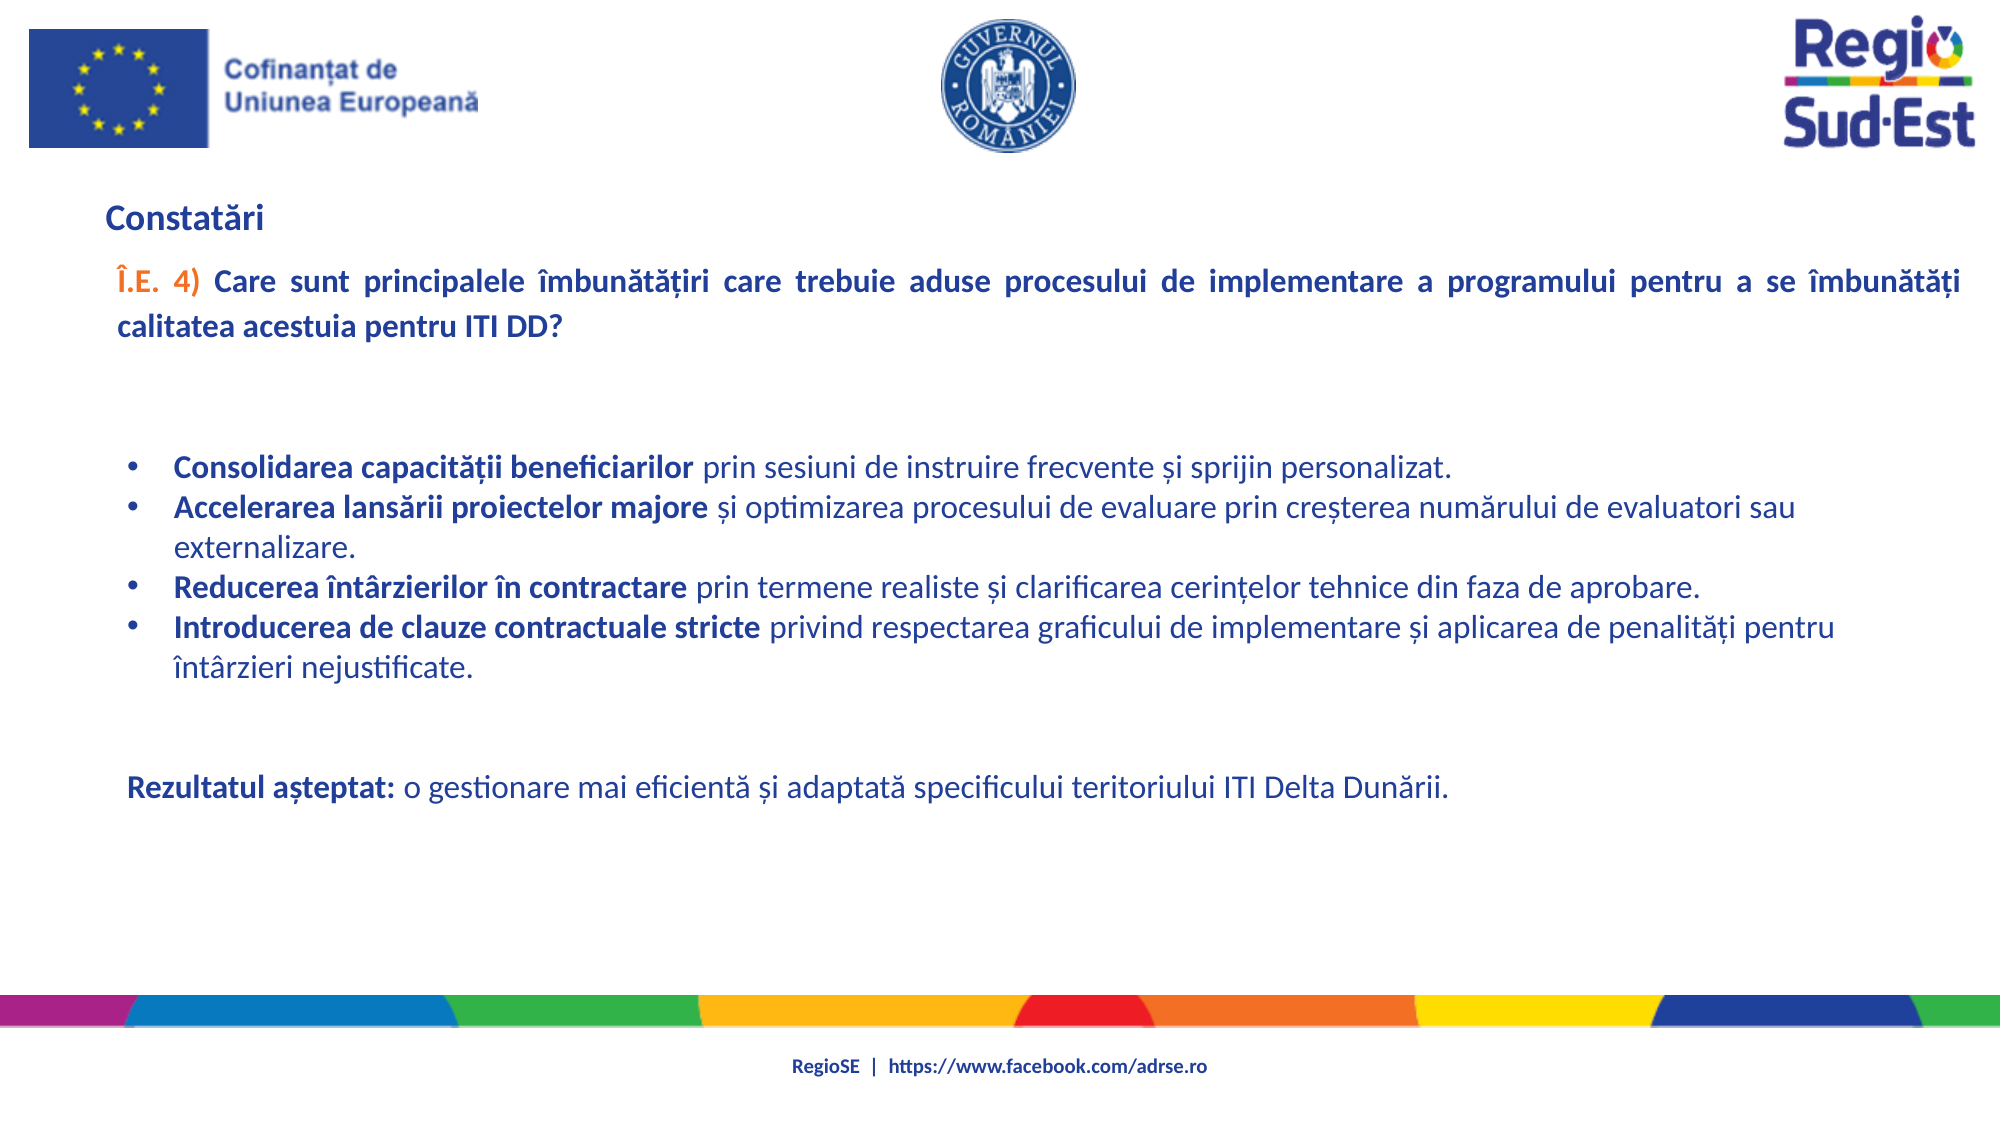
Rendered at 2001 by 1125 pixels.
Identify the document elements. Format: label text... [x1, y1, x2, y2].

picture [0, 995, 2000, 1029]
text_box Consolidarea capacității beneficiarilor prin sesiuni de instruire frecvente și sprijin personalizat. Accelerarea lansării proiectelor majore și optimizarea procesului de evaluare prin creșterea numărului de evaluatori sau externalizare. Reducerea întârzierilor în contractare prin termene realiste și clarificarea cerințelor tehnice din faza de aprobare. Introducerea de clauze contractuale stricte privind respectarea graficului de implementare și aplicarea de penalități pentru întârzieri nejustificate. Rezultatul așteptat: o gestionare mai eficientă și adaptată specificului teritoriului ITI Delta Dunării. [112, 438, 1905, 813]
text_box RegioSE | https://www.facebook.com/adrse.ro [776, 1029, 1223, 1085]
text_box Î.E. 4) Care sunt principalele îmbunătățiri care trebuie aduse procesului de implementare a programului pentru a se îmbunătăți calitatea acestuia pentru ITI DD? [102, 245, 1979, 355]
text_box Constatări [90, 185, 1191, 246]
picture [28, 28, 478, 148]
picture [1759, 0, 2000, 220]
picture [941, 19, 1076, 153]
